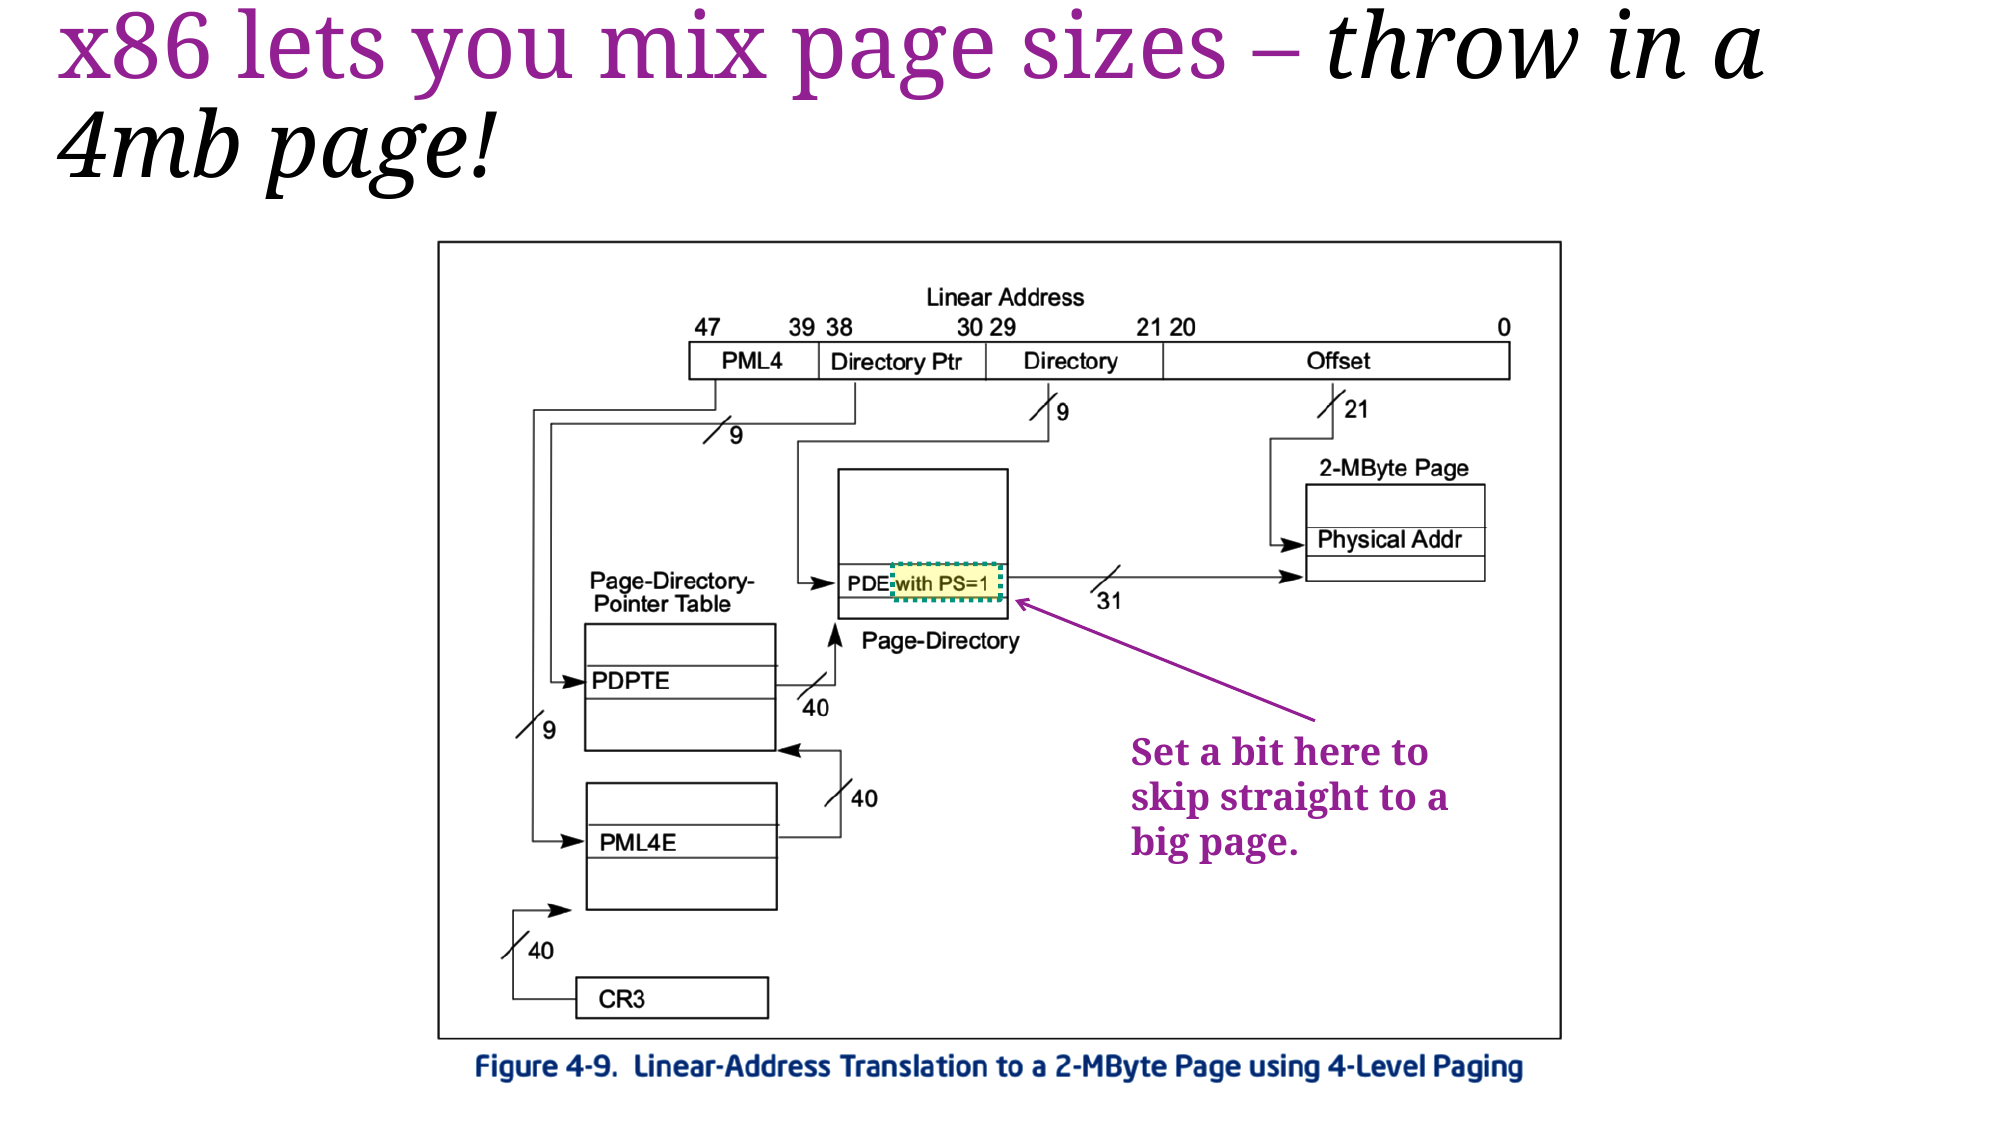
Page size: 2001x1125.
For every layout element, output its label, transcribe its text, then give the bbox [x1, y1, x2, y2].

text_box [1014, 599, 1315, 721]
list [431, 233, 1564, 1091]
title x86 lets you mix page sizes – throw in a 4mb page! [43, 25, 1953, 171]
